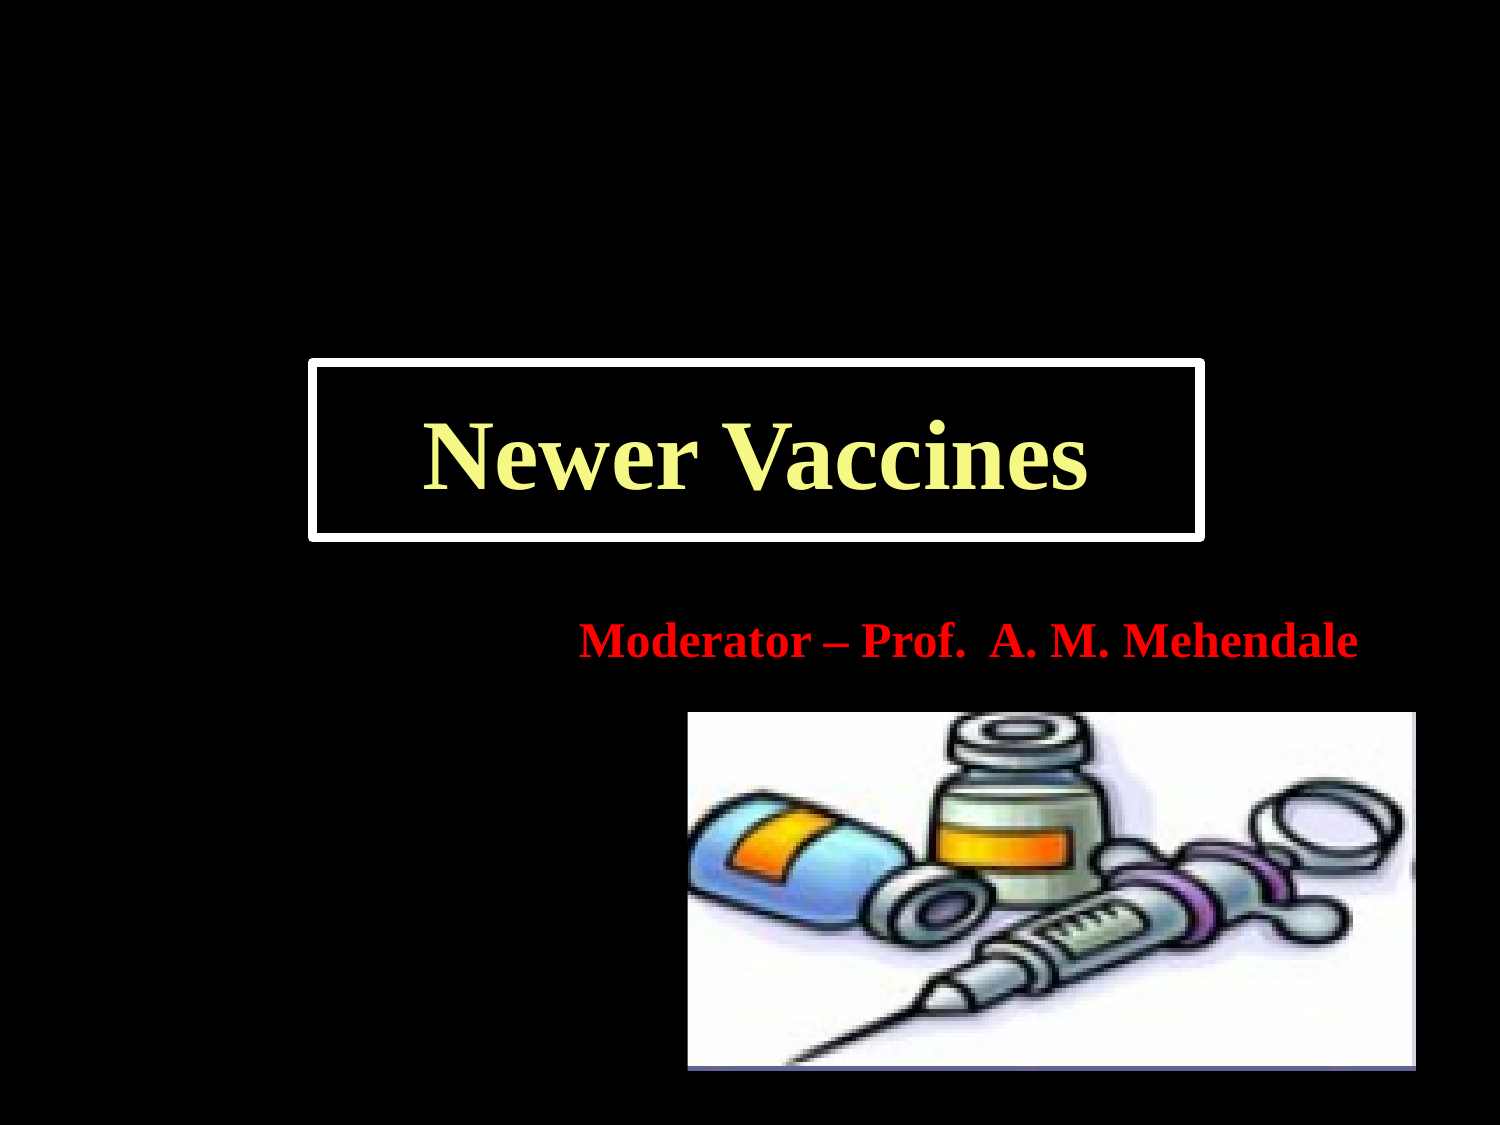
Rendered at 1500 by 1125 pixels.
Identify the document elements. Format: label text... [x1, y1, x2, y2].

title Newer Vaccines [312, 362, 1200, 538]
picture [687, 712, 1417, 1071]
subtitle Moderator – Prof. A. M. Mehendale [474, 600, 1463, 925]
